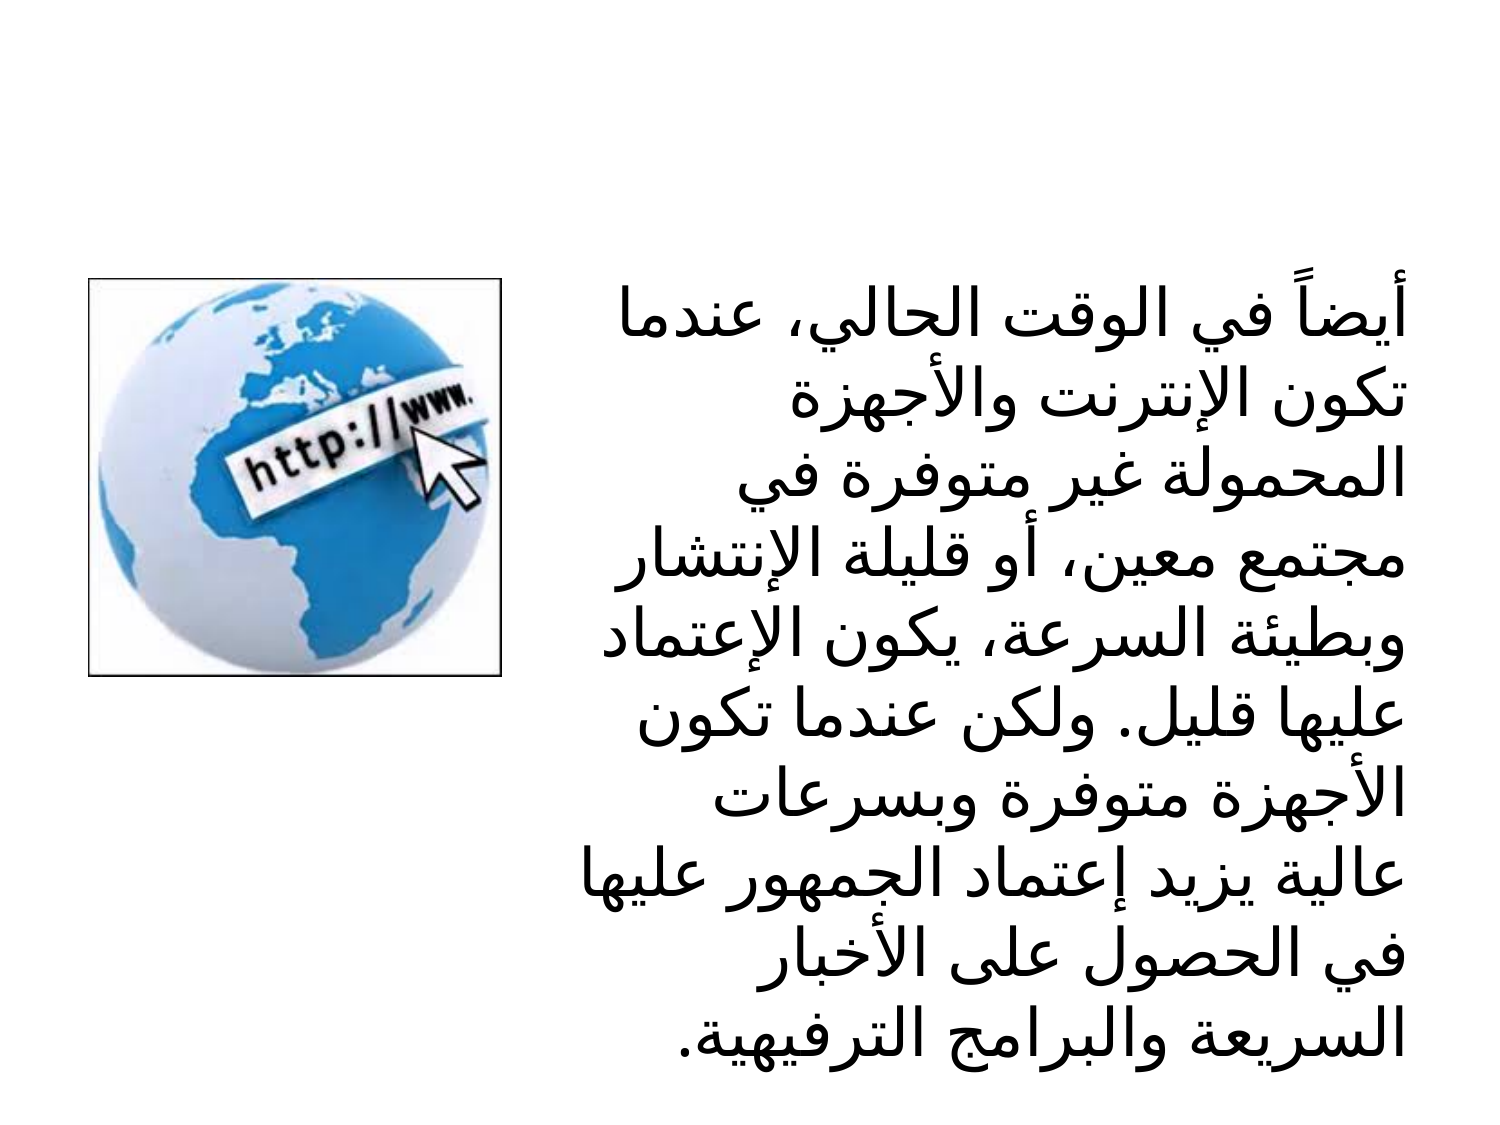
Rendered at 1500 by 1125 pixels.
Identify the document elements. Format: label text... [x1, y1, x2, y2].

picture [88, 278, 503, 677]
list أيضاً في الوقت الحالي، عندما تكون الإنترنت والأجهزة المحمولة غير متوفرة في مجتمع معين، أو قليلة الإنتشار وبطيئة السرعة، يكون الإعتماد عليها قليل. ولكن عندما تكون الأجهزة متوفرة وبسرعات عالية يزيد إعتماد الجمهور عليها في الحصول على الأخبار السريعة والبرامج الترفيهية. [549, 262, 1425, 1005]
